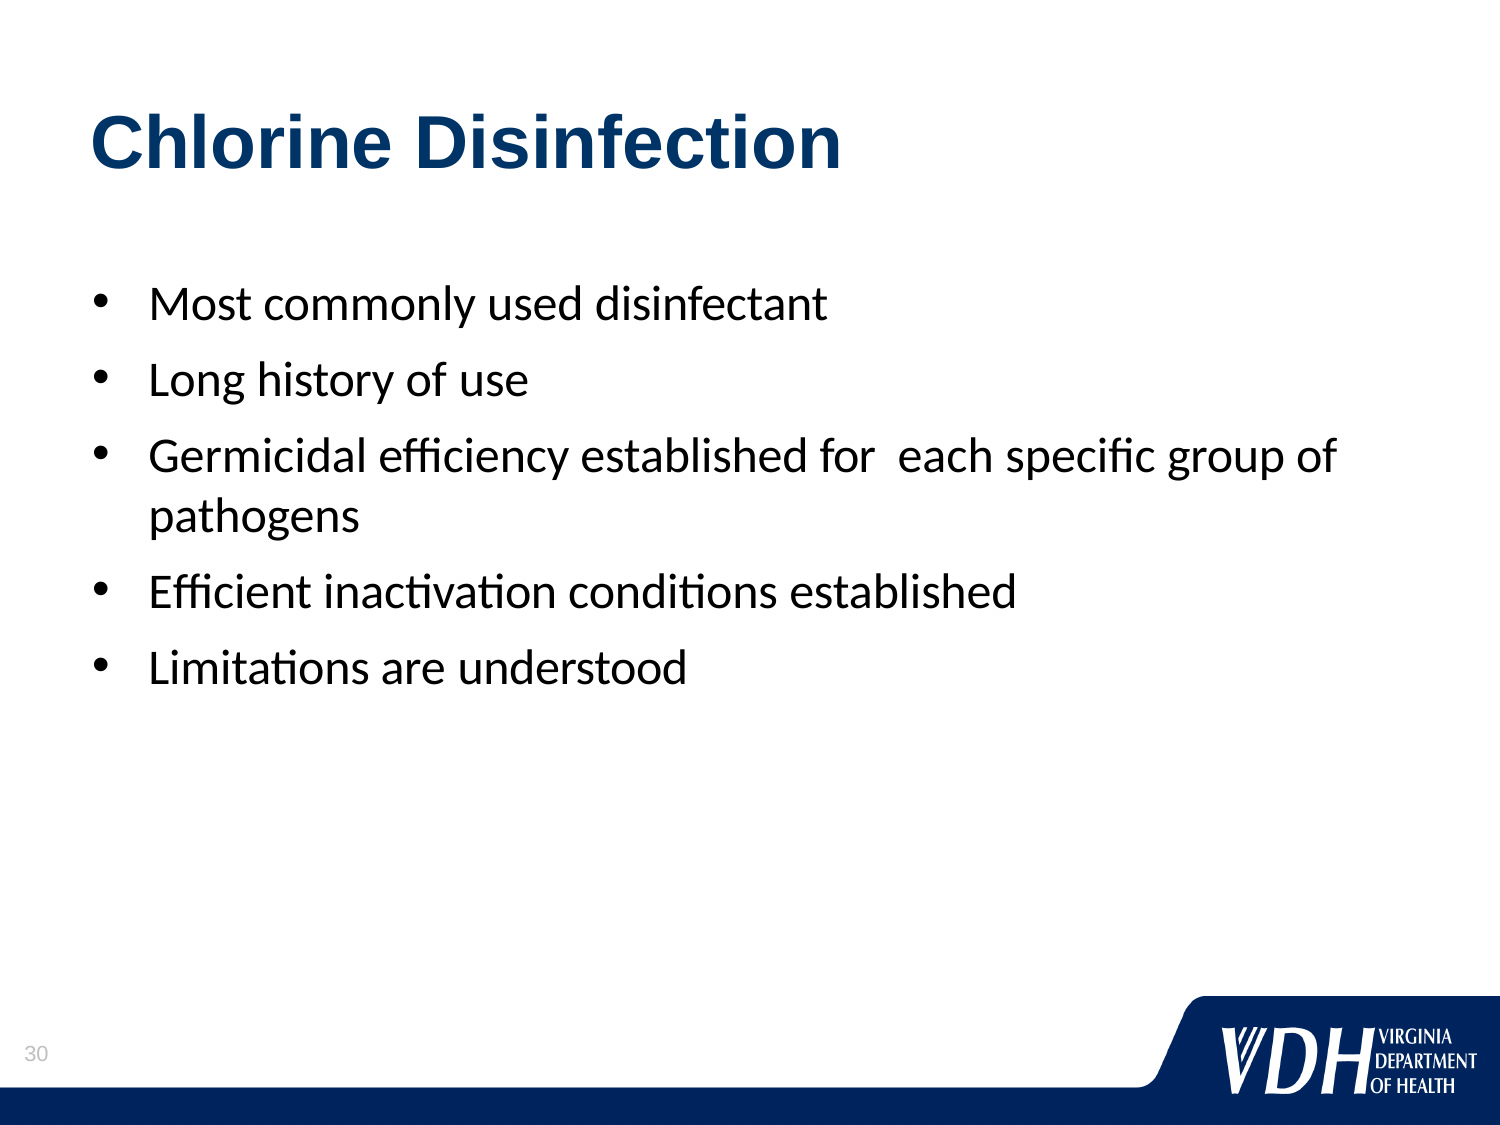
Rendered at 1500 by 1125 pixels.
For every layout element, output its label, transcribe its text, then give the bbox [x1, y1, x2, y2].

picture [0, 0, 1500, 1125]
title Chlorine Disinfection [75, 45, 1425, 233]
list Most commonly used disinfectant Long history of use Germicidal efficiency established for each specific group of pathogens Efficient inactivation conditions established Limitations are understood [75, 262, 1425, 1050]
slide_number 30 [9, 1025, 104, 1080]
